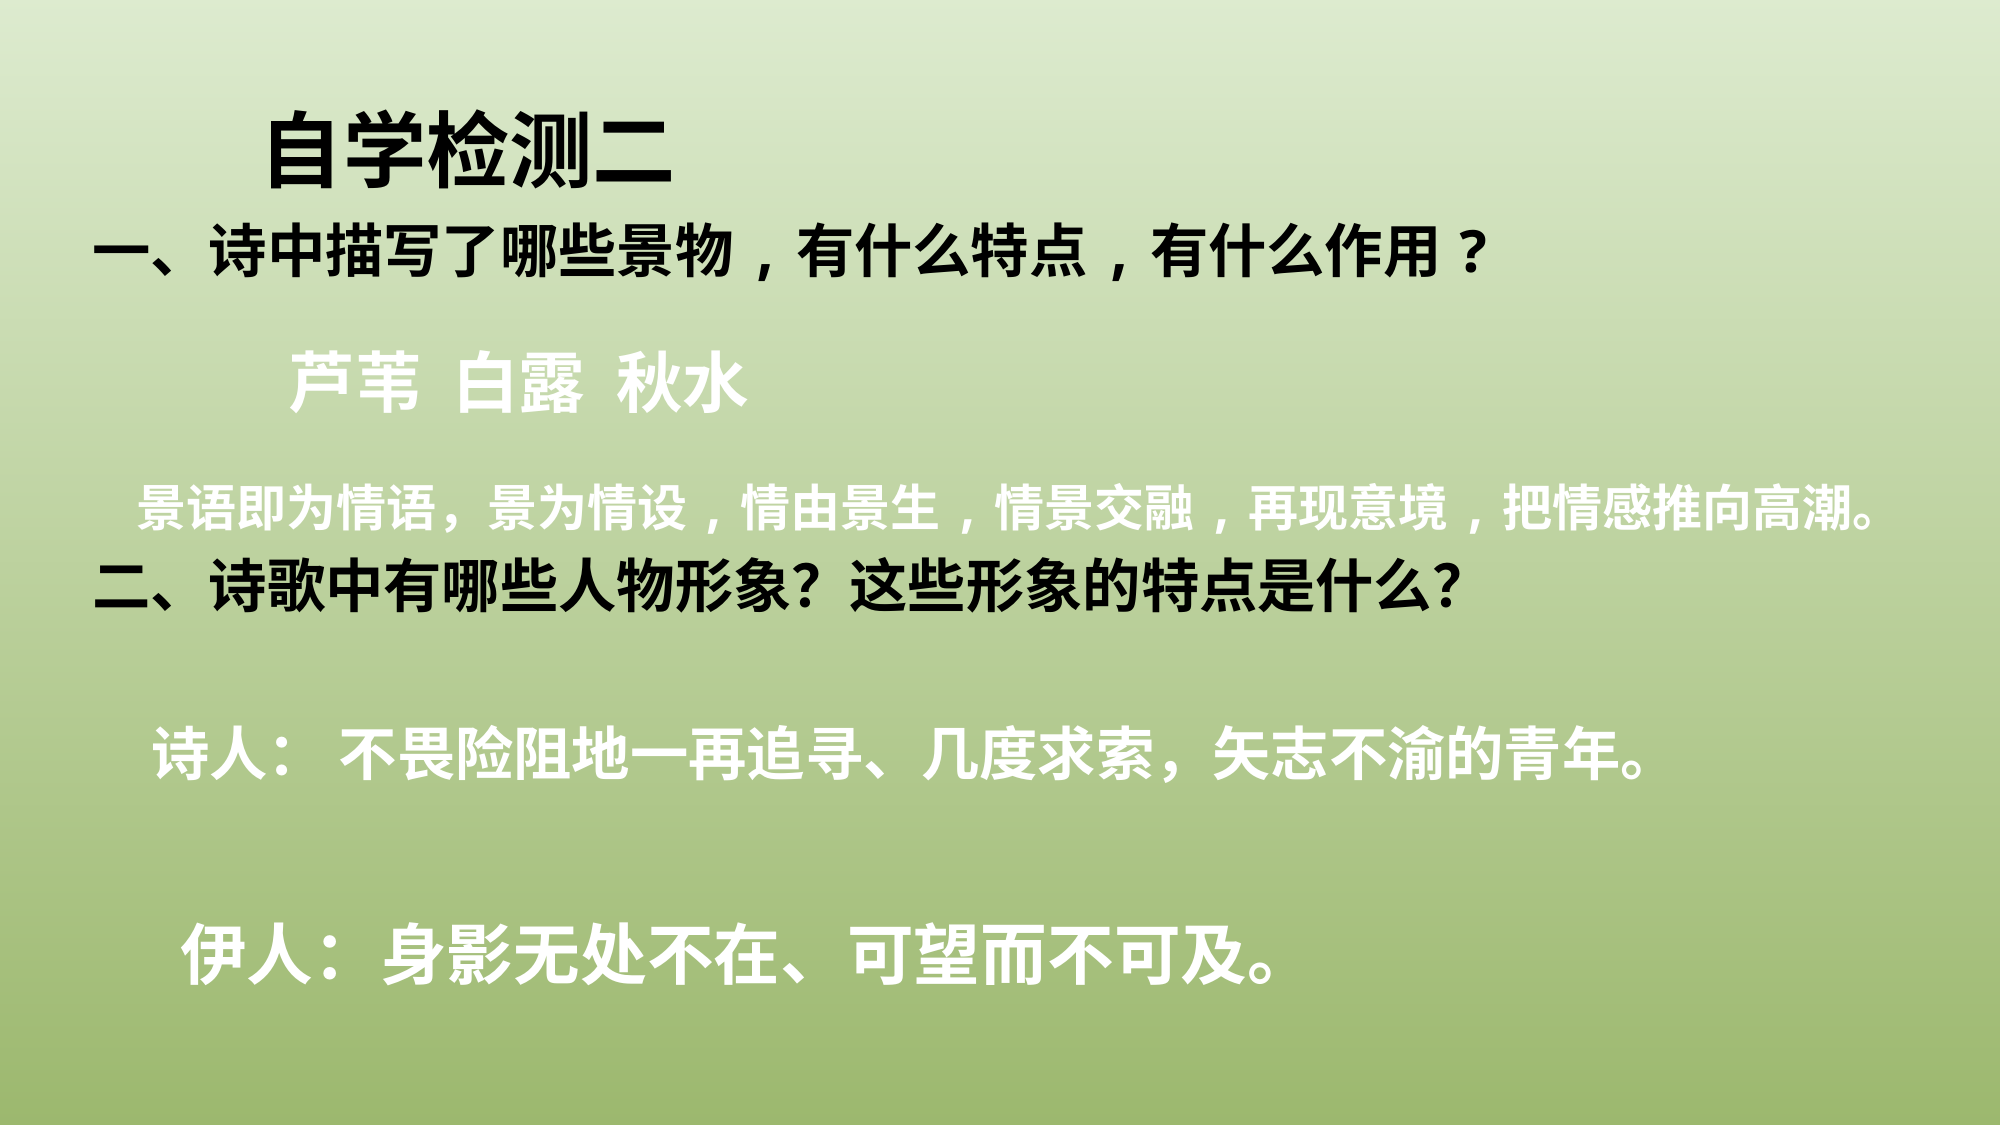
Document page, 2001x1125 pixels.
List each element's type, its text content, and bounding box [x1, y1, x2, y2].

list 自学检测二 一、诗中描写了哪些景物,有什么特点,有什么作用? 二、诗歌中有哪些人物形象？这些形象的特点是什么？ [77, 95, 1895, 1039]
text_box 伊人：身影无处不在、可望而不可及。 [165, 905, 1440, 1001]
text_box 景语即为情语，景为情设,情由景生,情景交融,再现意境,把情感推向高潮。 [76, 439, 1888, 544]
text_box 诗人： 不畏险阻地一再追寻、几度求索，矢志不渝的青年。 [82, 710, 1962, 795]
text_box 芦苇 白露 秋水 [273, 333, 1538, 428]
